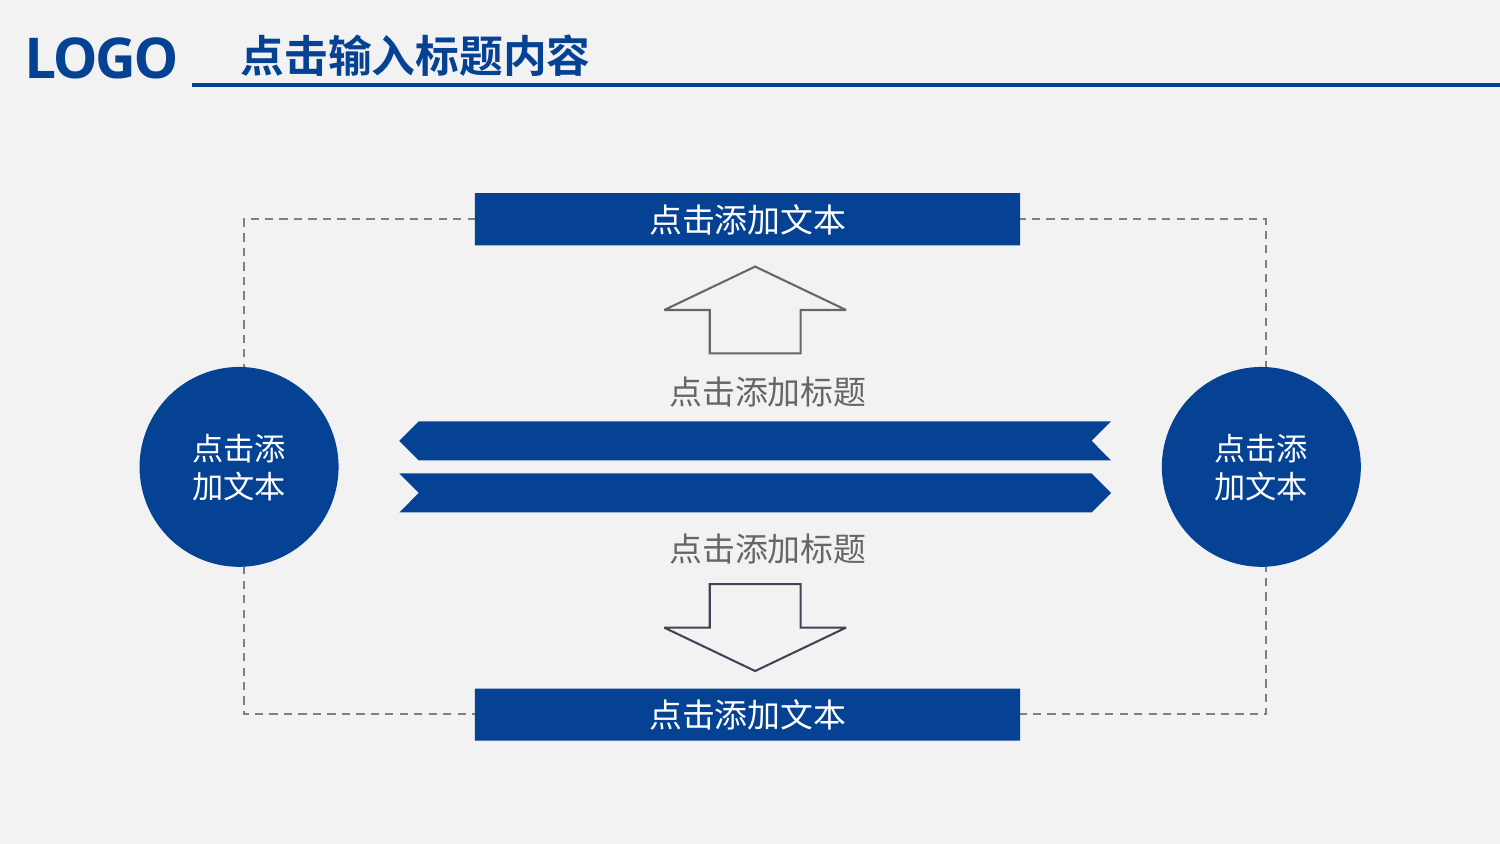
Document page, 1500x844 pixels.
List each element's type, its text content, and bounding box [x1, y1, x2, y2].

text_box 点击添加文本 [474, 192, 1021, 246]
text_box 点击输入标题内容 [213, 21, 618, 85]
text_box [663, 583, 847, 673]
text_box LOGO [9, 14, 219, 97]
text_box [243, 218, 1267, 715]
text_box 点击添加文本 [138, 365, 340, 568]
text_box [663, 265, 847, 355]
text_box 点击添加标题 [658, 523, 878, 574]
text_box 点击添加文本 [1160, 365, 1362, 568]
text_box 点击添加文本 [474, 687, 1021, 742]
text_box [396, 472, 1113, 514]
text_box 点击添加标题 [658, 365, 878, 417]
text_box [397, 420, 1114, 462]
